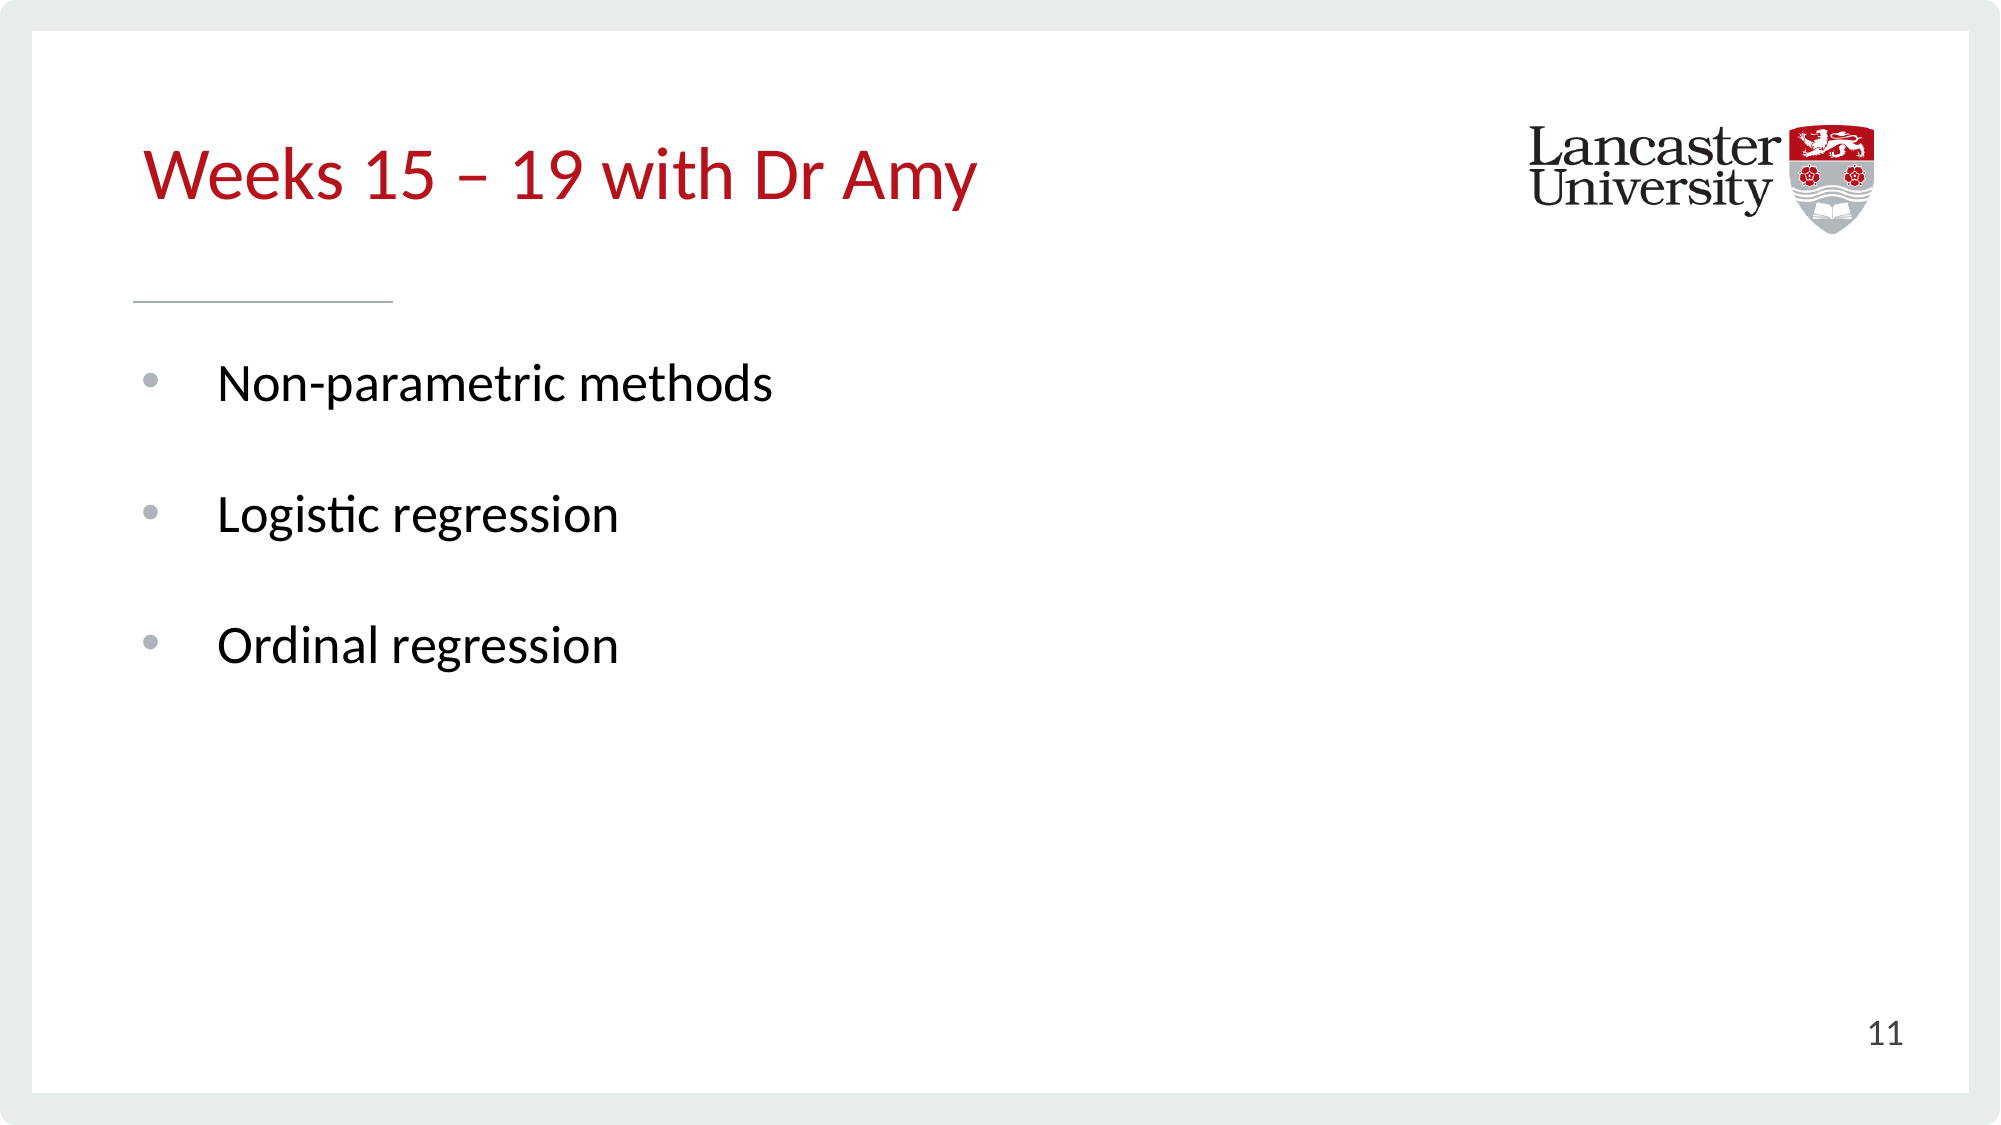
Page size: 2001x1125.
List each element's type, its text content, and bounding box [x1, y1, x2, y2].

list Non-parametric methods Logistic regression Ordinal regression [126, 307, 1888, 1014]
slide_number 11 [1468, 1001, 1919, 1061]
title Weeks 15 – 19 with Dr Amy [128, 78, 1448, 279]
